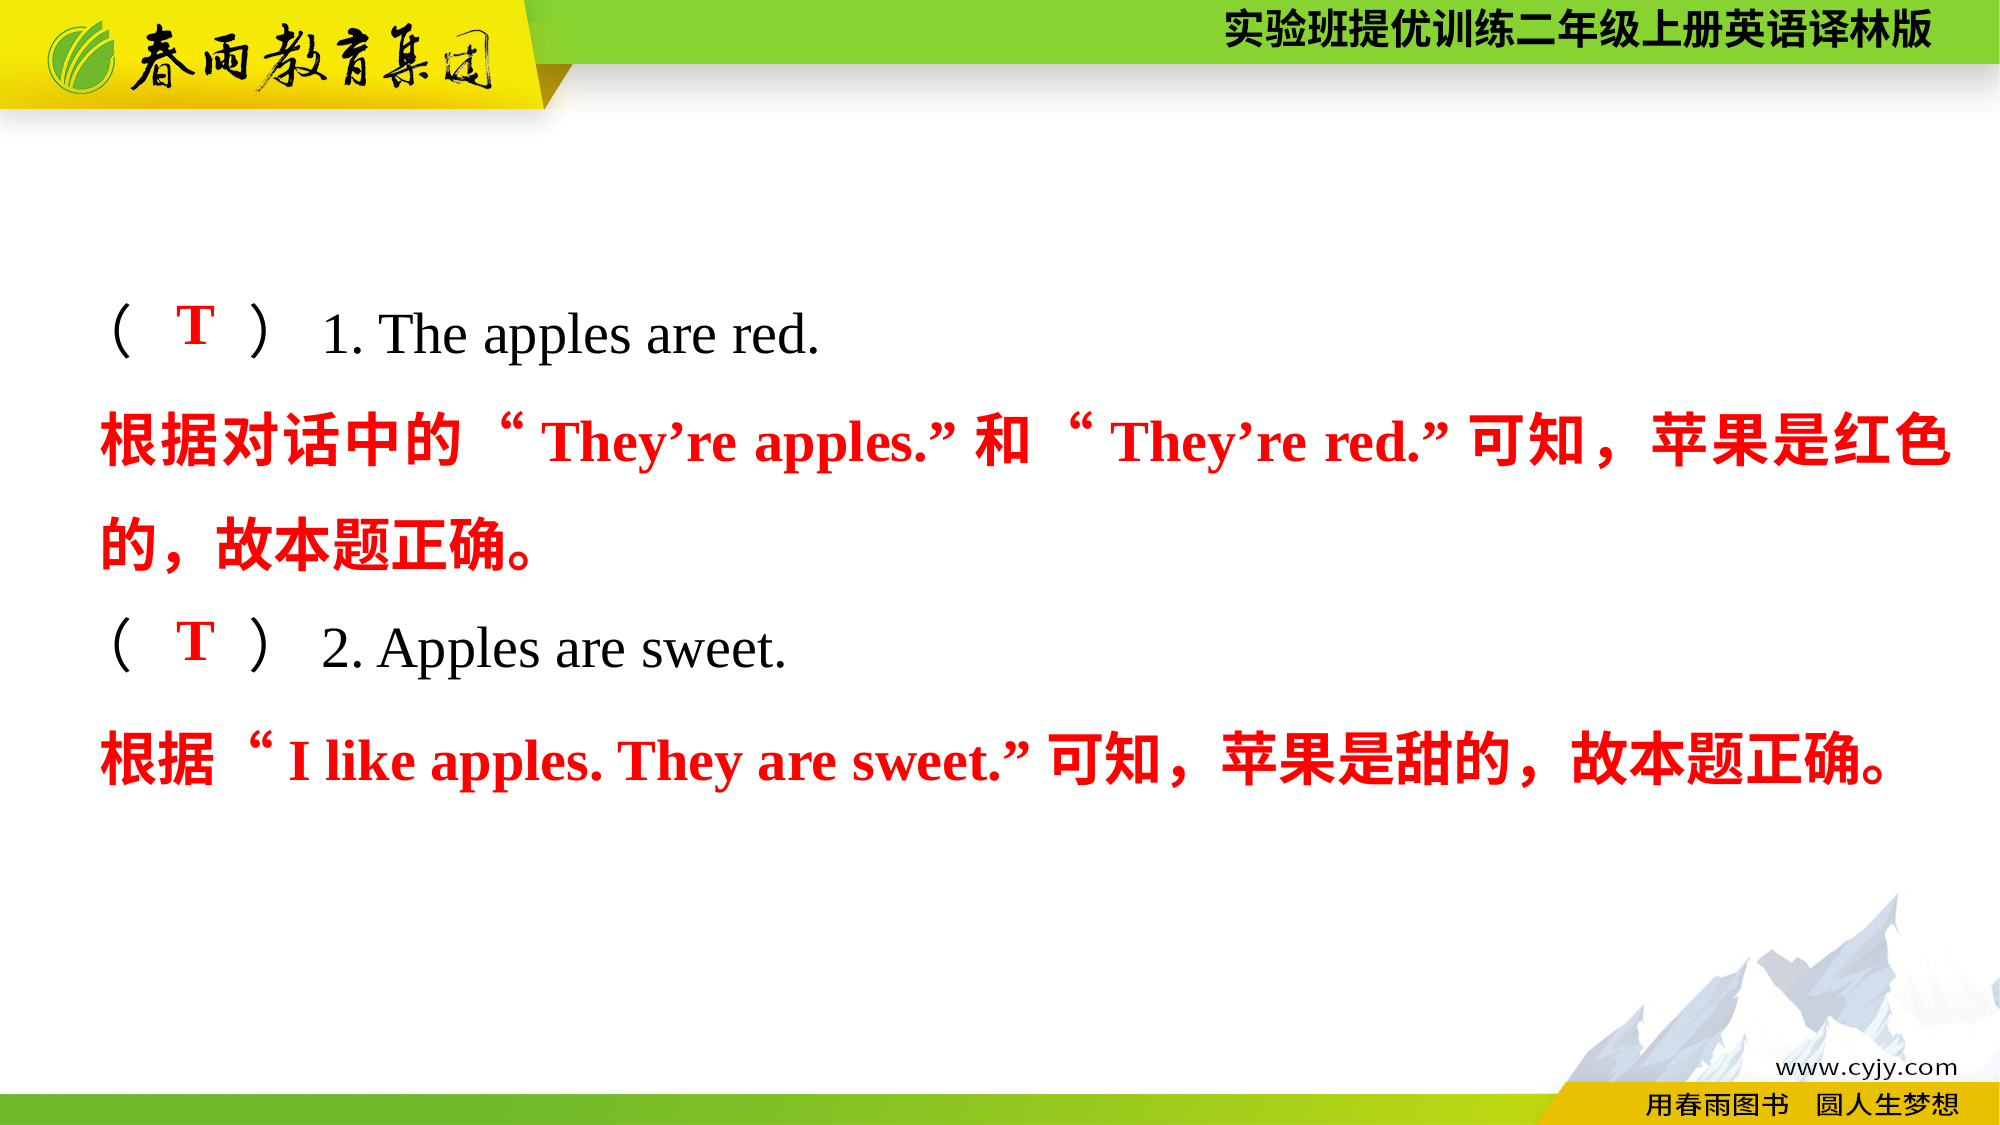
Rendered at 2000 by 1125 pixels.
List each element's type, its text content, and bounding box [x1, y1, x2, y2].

picture [0, 0, 2000, 1125]
text_box 根据对话中的“They’re apples.”和“They’re red.”可知，苹果是红色的，故本题正确。 [84, 360, 1969, 586]
text_box T [161, 278, 231, 364]
text_box 根据“I like apples. They are sweet.”可知，苹果是甜的，故本题正确。 [84, 679, 1969, 800]
list （ ）1. The apples are red. （ ）2. Apples are sweet. [59, 252, 1944, 692]
text_box T [161, 594, 231, 680]
